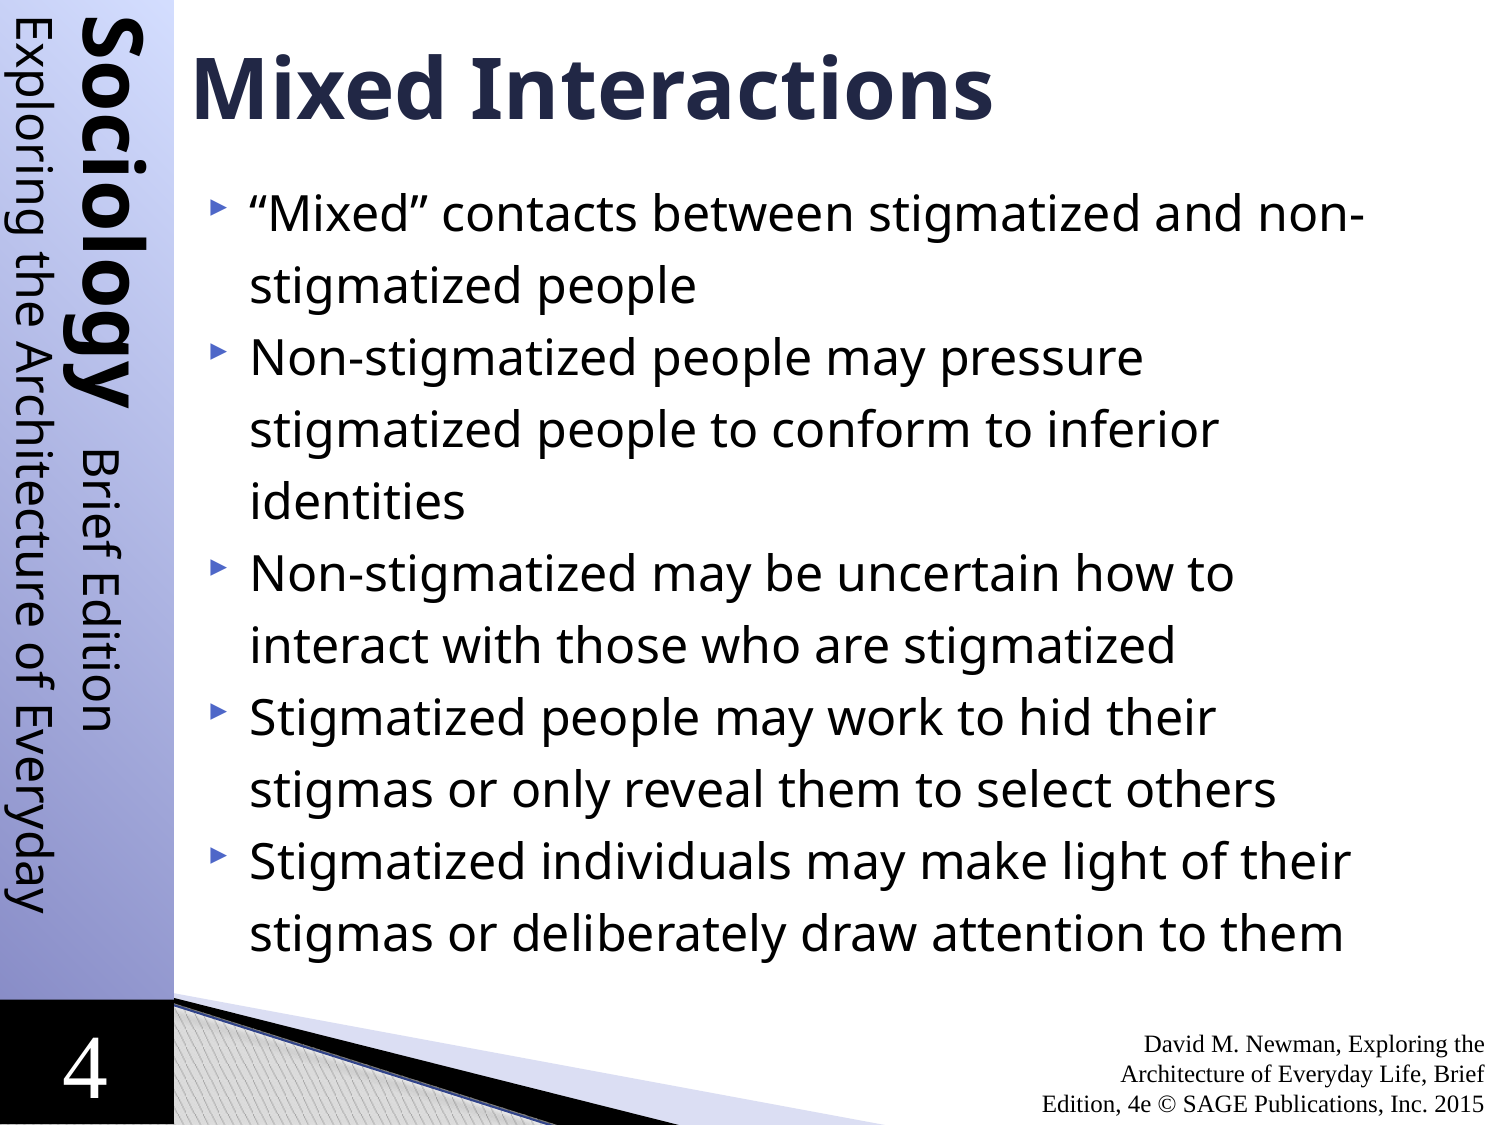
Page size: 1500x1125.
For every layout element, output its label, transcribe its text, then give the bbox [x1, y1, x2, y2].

title Mixed Interactions [174, 0, 1500, 171]
list “Mixed” contacts between stigmatized and non-stigmatized people Non-stigmatized people may pressure stigmatized people to conform to inferior identities Non-stigmatized may be uncertain how to interact with those who are stigmatized Stigmatized people may work to hid their stigmas or only reveal them to select others Stigmatized individuals may make light of their stigmas or deliberately draw attention to them [174, 171, 1400, 943]
picture [174, 1003, 558, 1125]
footer David M. Newman, Exploring the Architecture of Everyday Life, Brief Edition, 4e © SAGE Publications, Inc. 2015 [1025, 1065, 1500, 1125]
